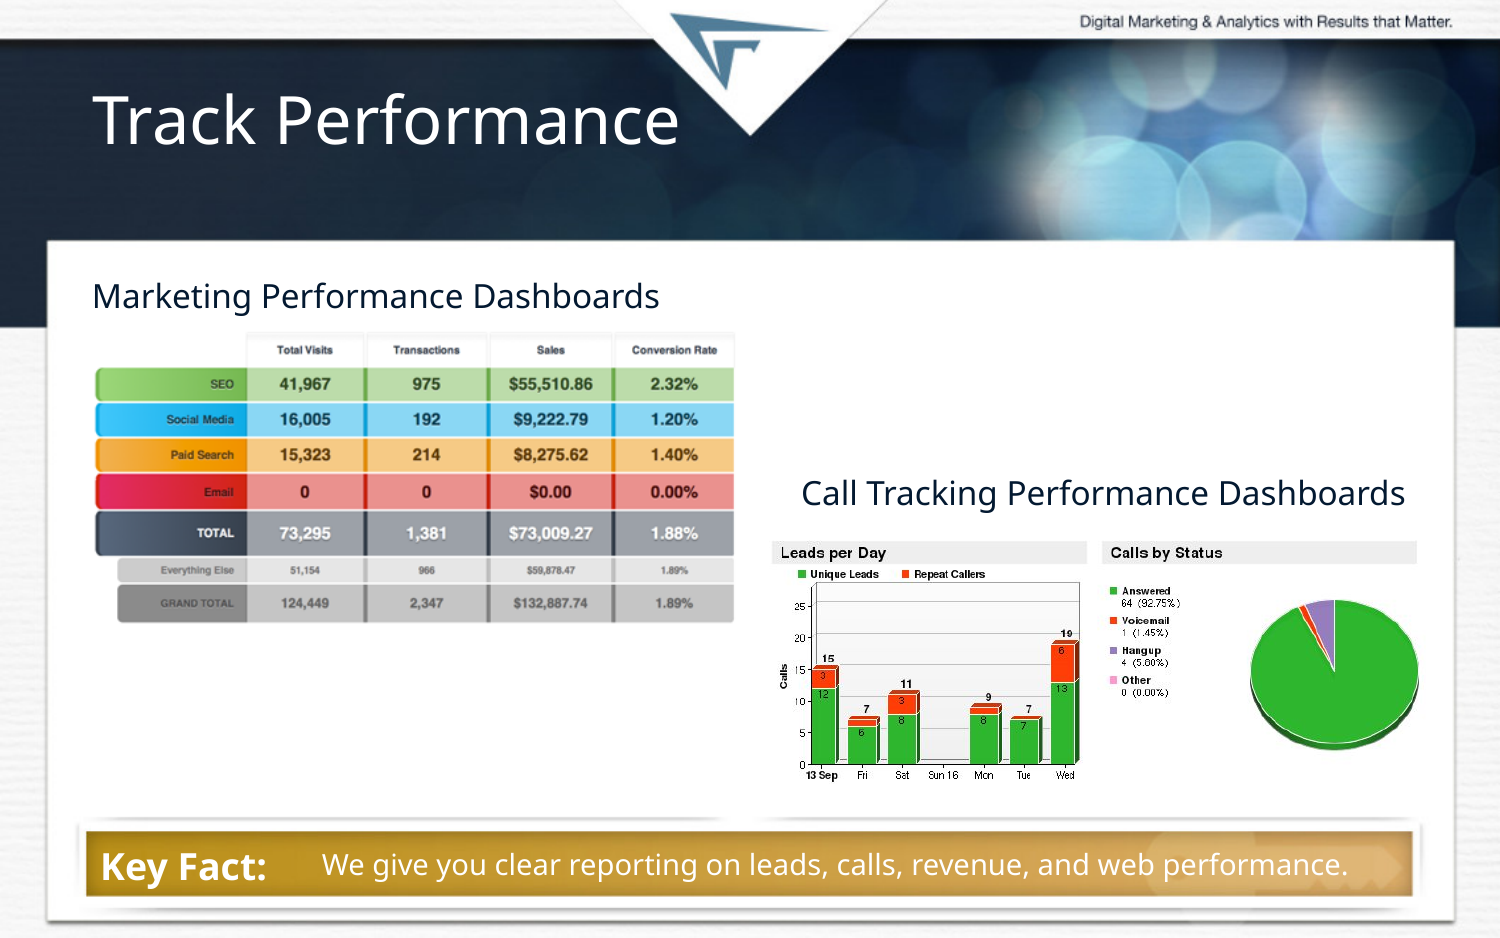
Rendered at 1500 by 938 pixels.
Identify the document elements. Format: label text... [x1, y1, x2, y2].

text_box Marketing Performance Dashboards [77, 268, 802, 323]
text_box We give you clear reporting on leads, calls, revenue, and web performance. [307, 839, 1365, 934]
text_box Track Performance [77, 70, 698, 166]
text_box Key Fact: [85, 835, 292, 896]
picture [0, 0, 1500, 938]
text_box Call Tracking Performance Dashboards [786, 464, 1422, 520]
